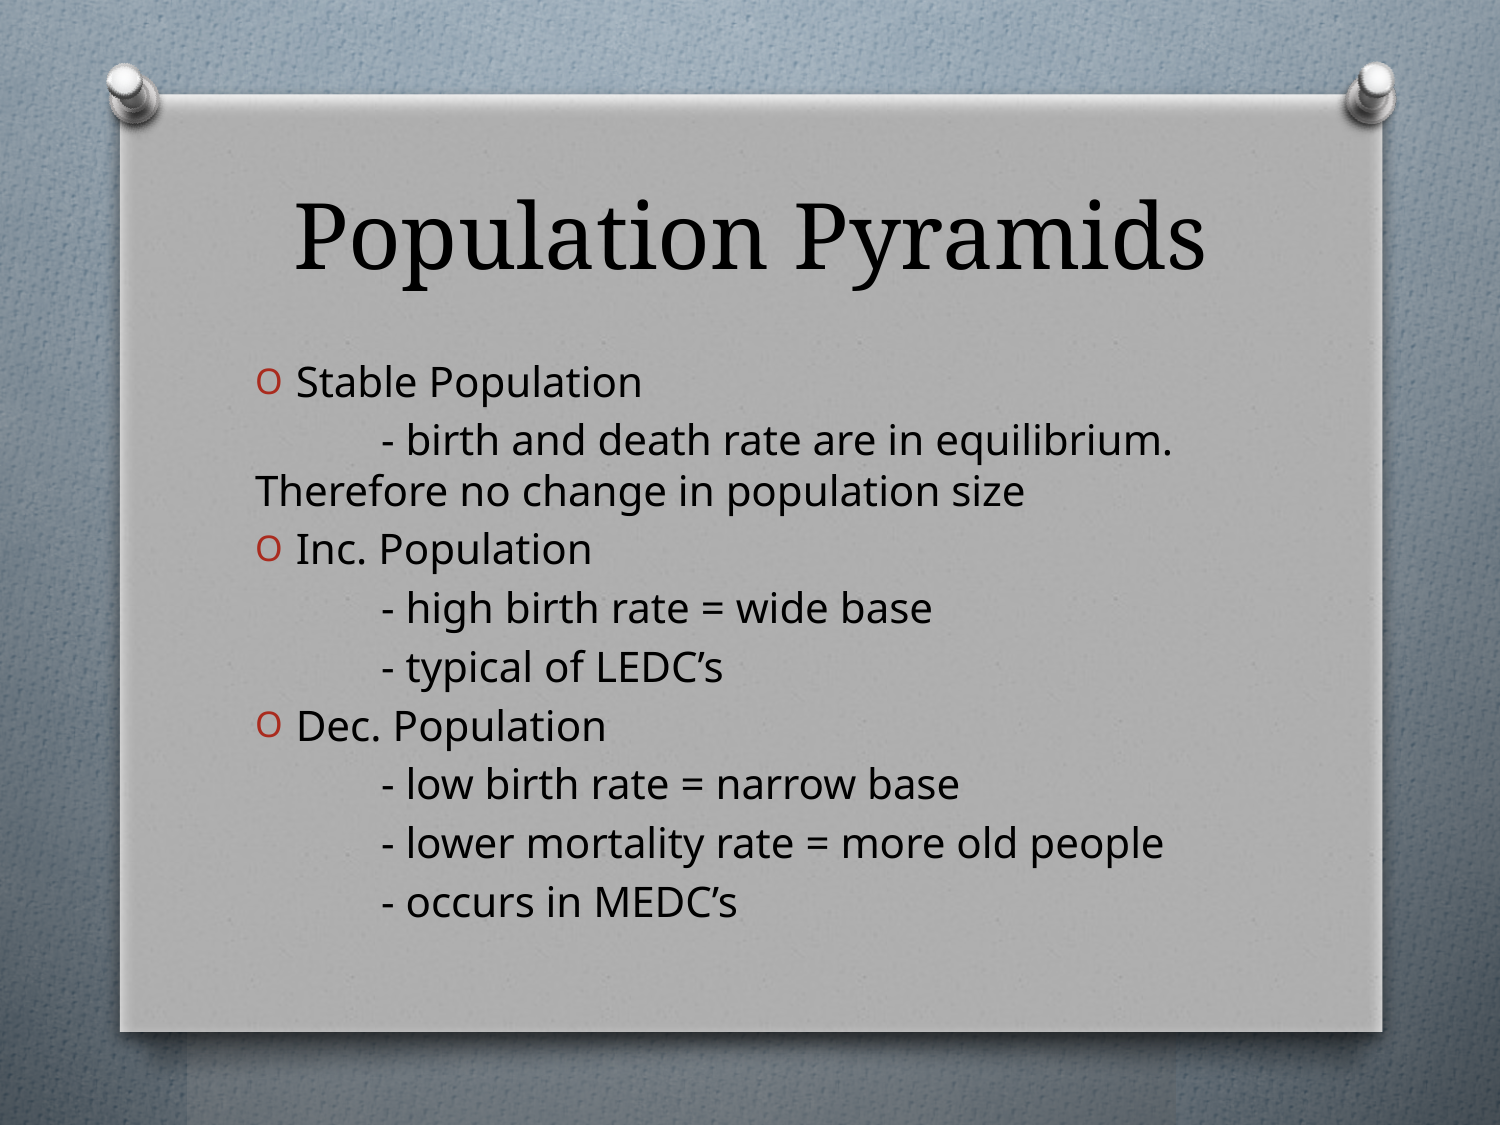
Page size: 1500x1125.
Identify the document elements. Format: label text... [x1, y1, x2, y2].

picture [75, 29, 198, 153]
list Stable Population - birth and death rate are in equilibrium. Therefore no change in population size Inc. Population - high birth rate = wide base - typical of LEDC’s Dec. Population - low birth rate = narrow base - lower mortality rate = more old people - occurs in MEDC’s [240, 347, 1257, 939]
title Population Pyramids [179, 134, 1323, 332]
picture [1317, 35, 1439, 156]
